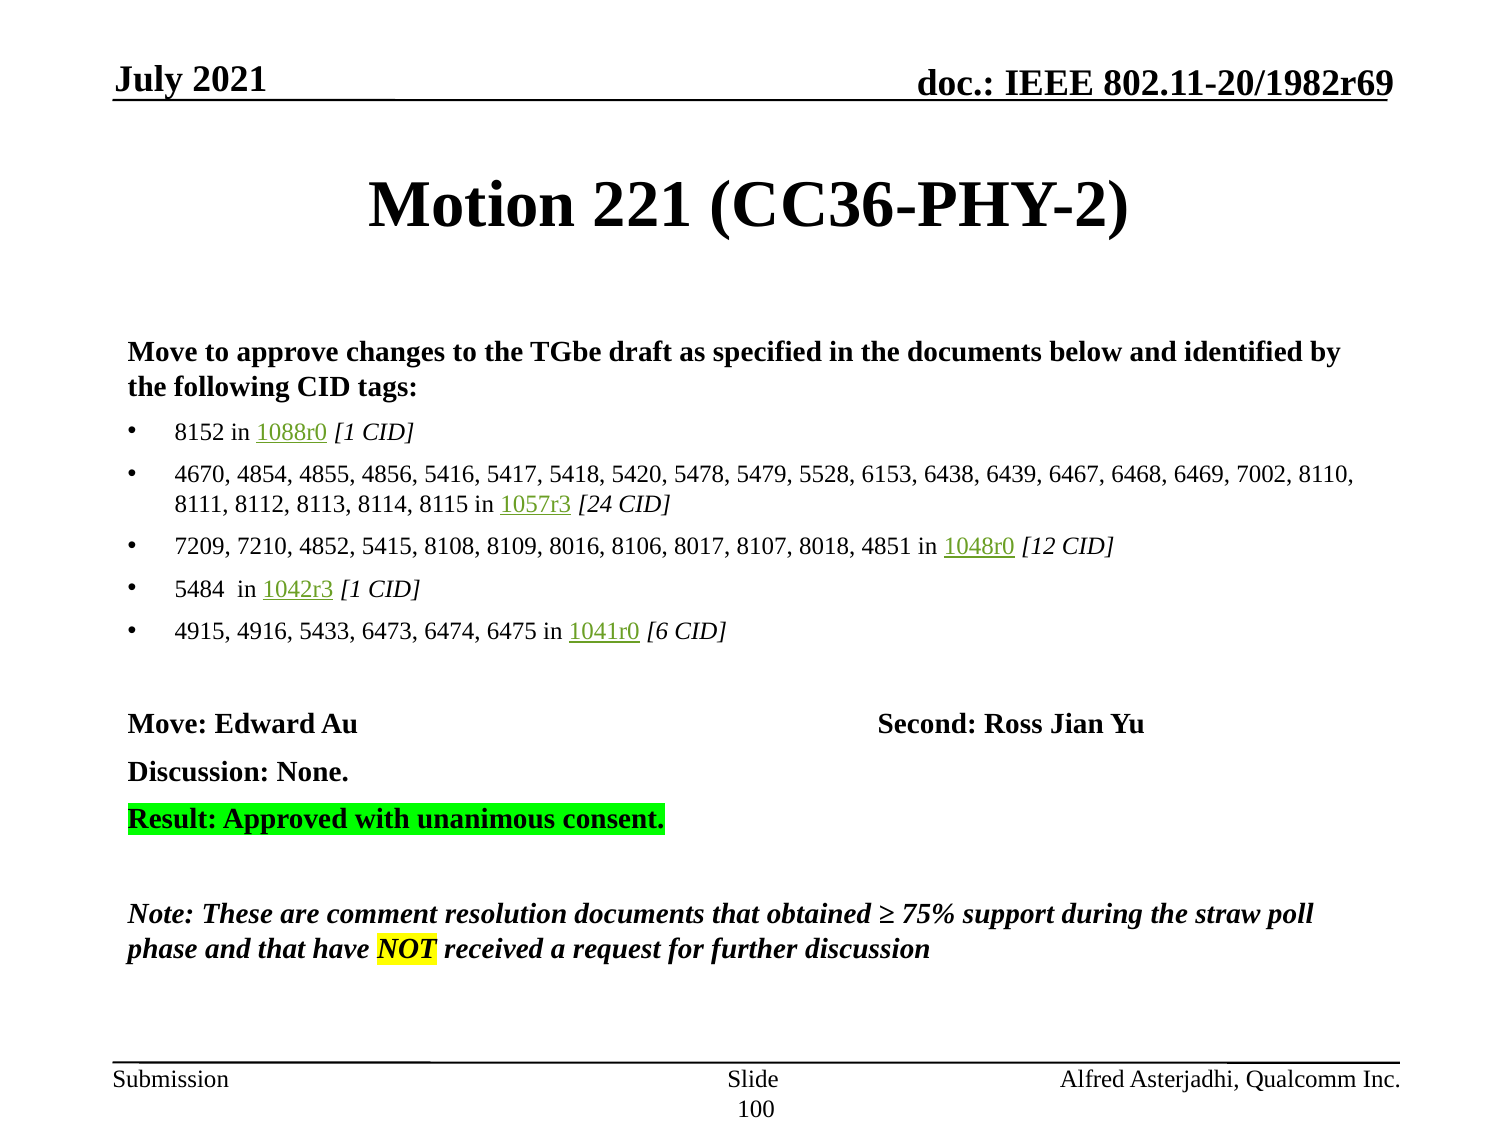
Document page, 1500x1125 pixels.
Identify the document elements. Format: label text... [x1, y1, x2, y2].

title Motion 221 (CC36-PHY-2) [112, 112, 1388, 288]
slide_number Slide 100 [712, 1061, 800, 1123]
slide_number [114, 54, 423, 100]
footer Alfred Asterjadhi, Qualcomm Inc. [878, 1061, 1402, 1093]
list Move to approve changes to the TGbe draft as specified in the documents below and identified by the following CID tags: 8152 in 1088r0 [1 CID] 4670, 4854, 4855, 4856, 5416, 5417, 5418, 5420, 5478, 5479, 5528, 6153, 6438, 6439, 6467, 6468, 6469, 7002, 8110, 8111, 8112, 8113, 8114, 8115 in 1057r3 [24 CID] 7209, 7210, 4852, 5415, 8108, 8109, 8016, 8106, 8017, 8107, 8018, 4851 in 1048r0 [12 CID] 5484 in 1042r3 [1 CID] 4915, 4916, 5433, 6473, 6474, 6475 in 1041r0 [6 CID] Move: Edward Au Second: Ross Jian Yu Discussion: None. Result: Approved with unanimous consent. Note: These are comment resolution documents that obtained ≥ 75% support during the straw poll phase and that have NOT received a request for further discussion [112, 324, 1388, 1063]
